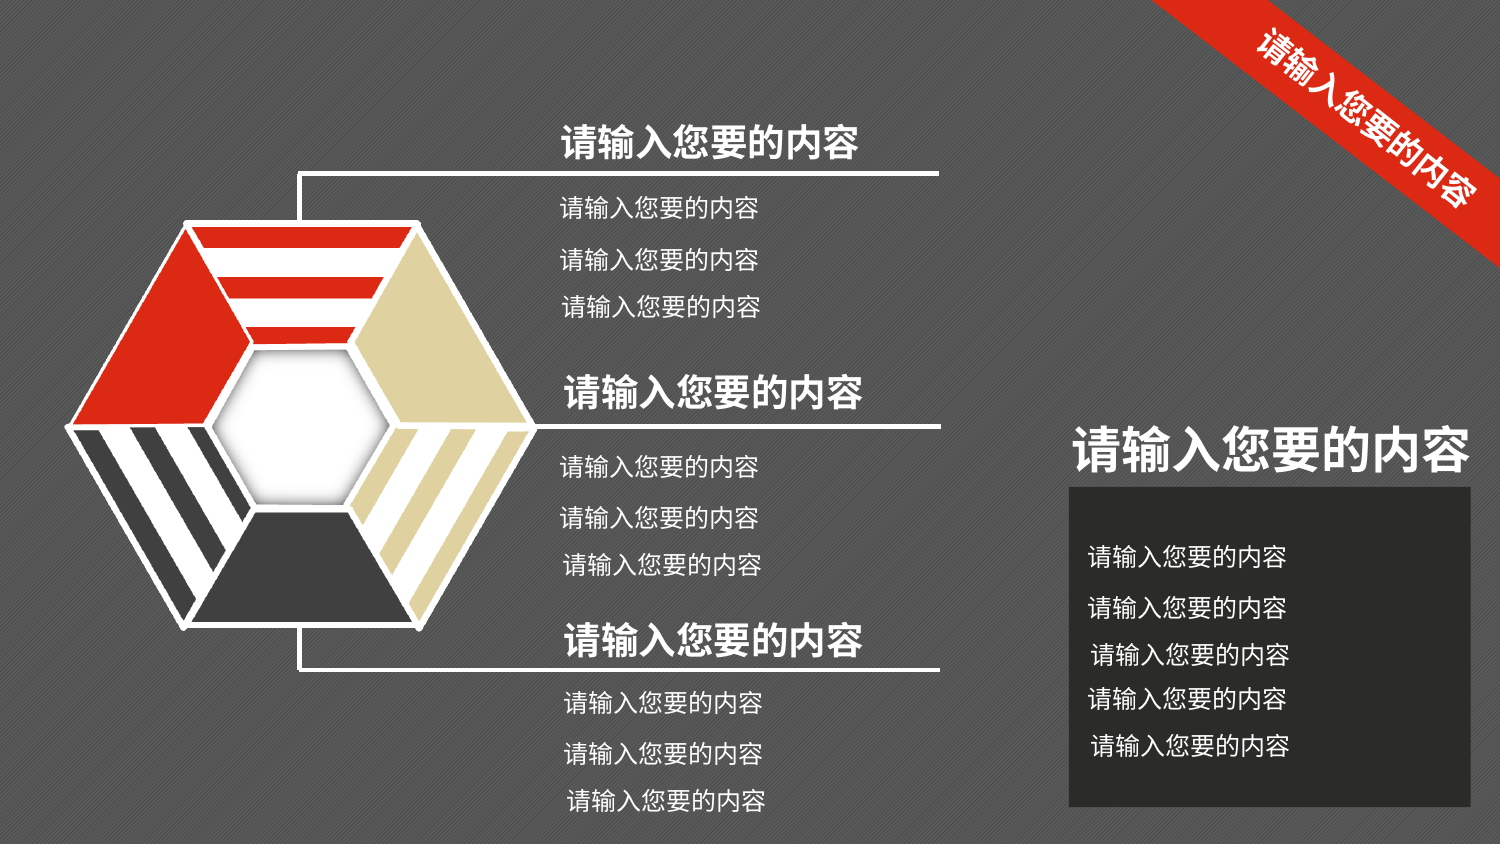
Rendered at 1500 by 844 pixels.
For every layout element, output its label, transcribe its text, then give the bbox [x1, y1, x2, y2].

text_box 请输入您要的内容 [549, 680, 932, 725]
text_box 请输入您要的内容 [547, 541, 930, 587]
text_box 请输入您要的内容 [547, 283, 929, 329]
text_box 请输入您要的内容 [1057, 411, 1500, 486]
text_box 请输入您要的内容 [544, 443, 927, 489]
picture [64, 220, 538, 632]
text_box 请输入您要的内容 [549, 731, 932, 776]
text_box 请输入您要的内容 [549, 361, 1002, 421]
text_box 请输入您要的内容 [544, 185, 927, 231]
text_box [1147, 0, 1500, 271]
text_box 请输入您要的内容 [544, 495, 927, 540]
text_box 请输入您要的内容 [549, 609, 1002, 669]
text_box 请输入您要的内容 [551, 778, 934, 823]
text_box 请输入您要的内容 [544, 236, 927, 282]
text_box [1068, 486, 1471, 808]
text_box 请输入您要的内容 [1234, 4, 1500, 258]
text_box 请输入您要的内容 [545, 111, 998, 172]
